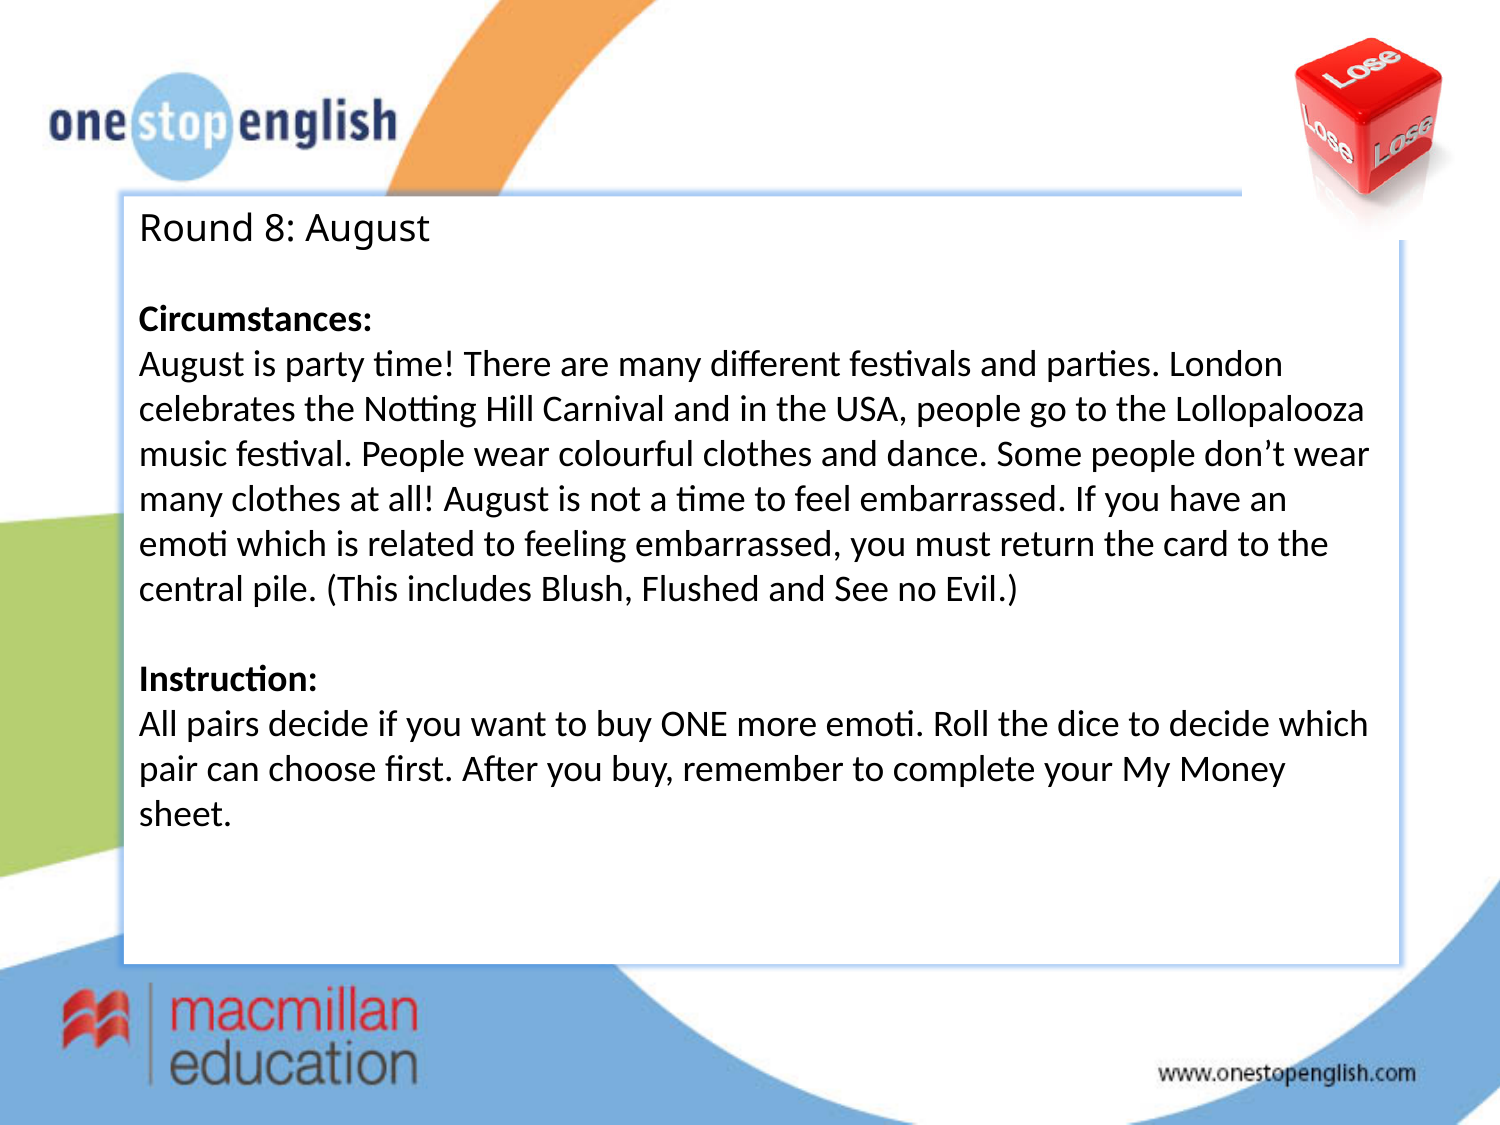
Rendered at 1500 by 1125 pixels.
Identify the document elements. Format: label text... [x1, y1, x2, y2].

text_box Round 8: August Circumstances: August is party time! There are many different festivals and parties. London celebrates the Notting Hill Carnival and in the USA, people go to the Lollopalooza music festival. People wear colourful clothes and dance. Some people don’t wear many clothes at all! August is not a time to feel embarrassed. If you have an emoti which is related to feeling embarrassed, you must return the card to the central pile. (This includes Blush, Flushed and See no Evil.) Instruction: All pairs decide if you want to buy ONE more emoti. Roll the dice to decide which pair can choose first. After you buy, remember to complete your My Money sheet. [123, 196, 1399, 965]
picture [0, 0, 1500, 1125]
